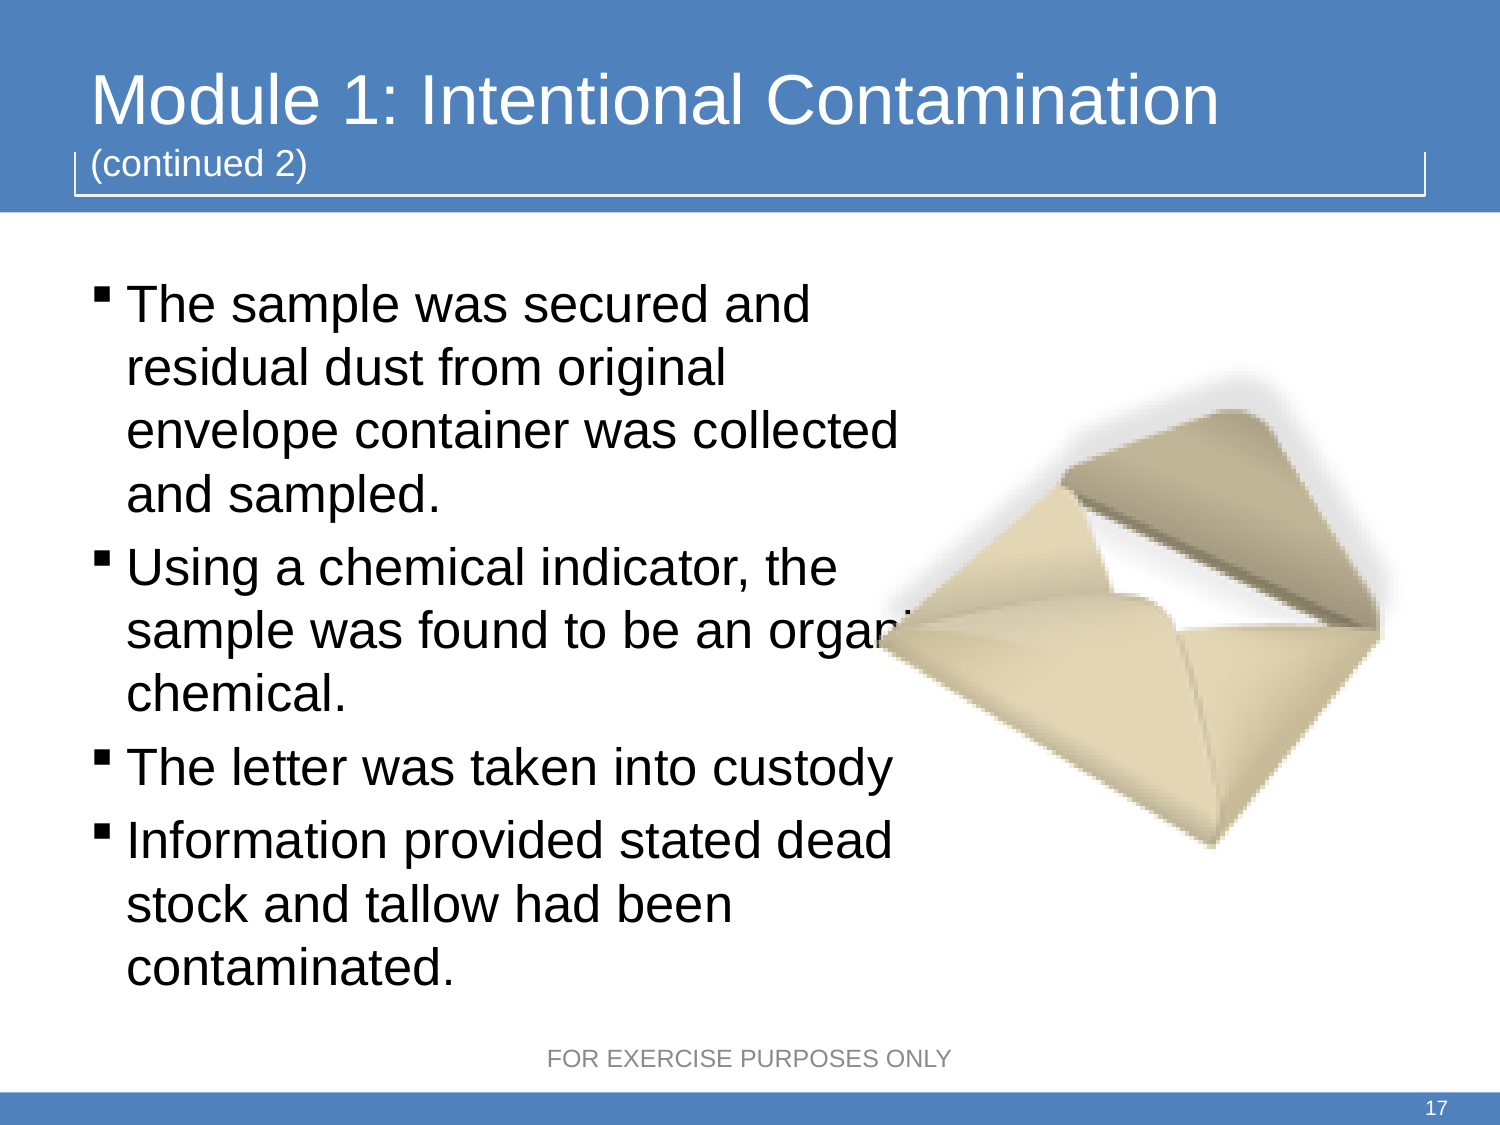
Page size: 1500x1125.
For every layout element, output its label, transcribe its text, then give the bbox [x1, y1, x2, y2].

list The sample was secured and residual dust from original envelope container was collected and sampled. Using a chemical indicator, the sample was found to be an organic chemical. The letter was taken into custody Information provided stated dead stock and tallow had been contaminated. [74, 262, 963, 1006]
footer FOR EXERCISE PURPOSES ONLY [512, 1042, 988, 1103]
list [816, 299, 1457, 913]
title Module 1: Intentional Contamination (continued 2) [74, 24, 1426, 213]
